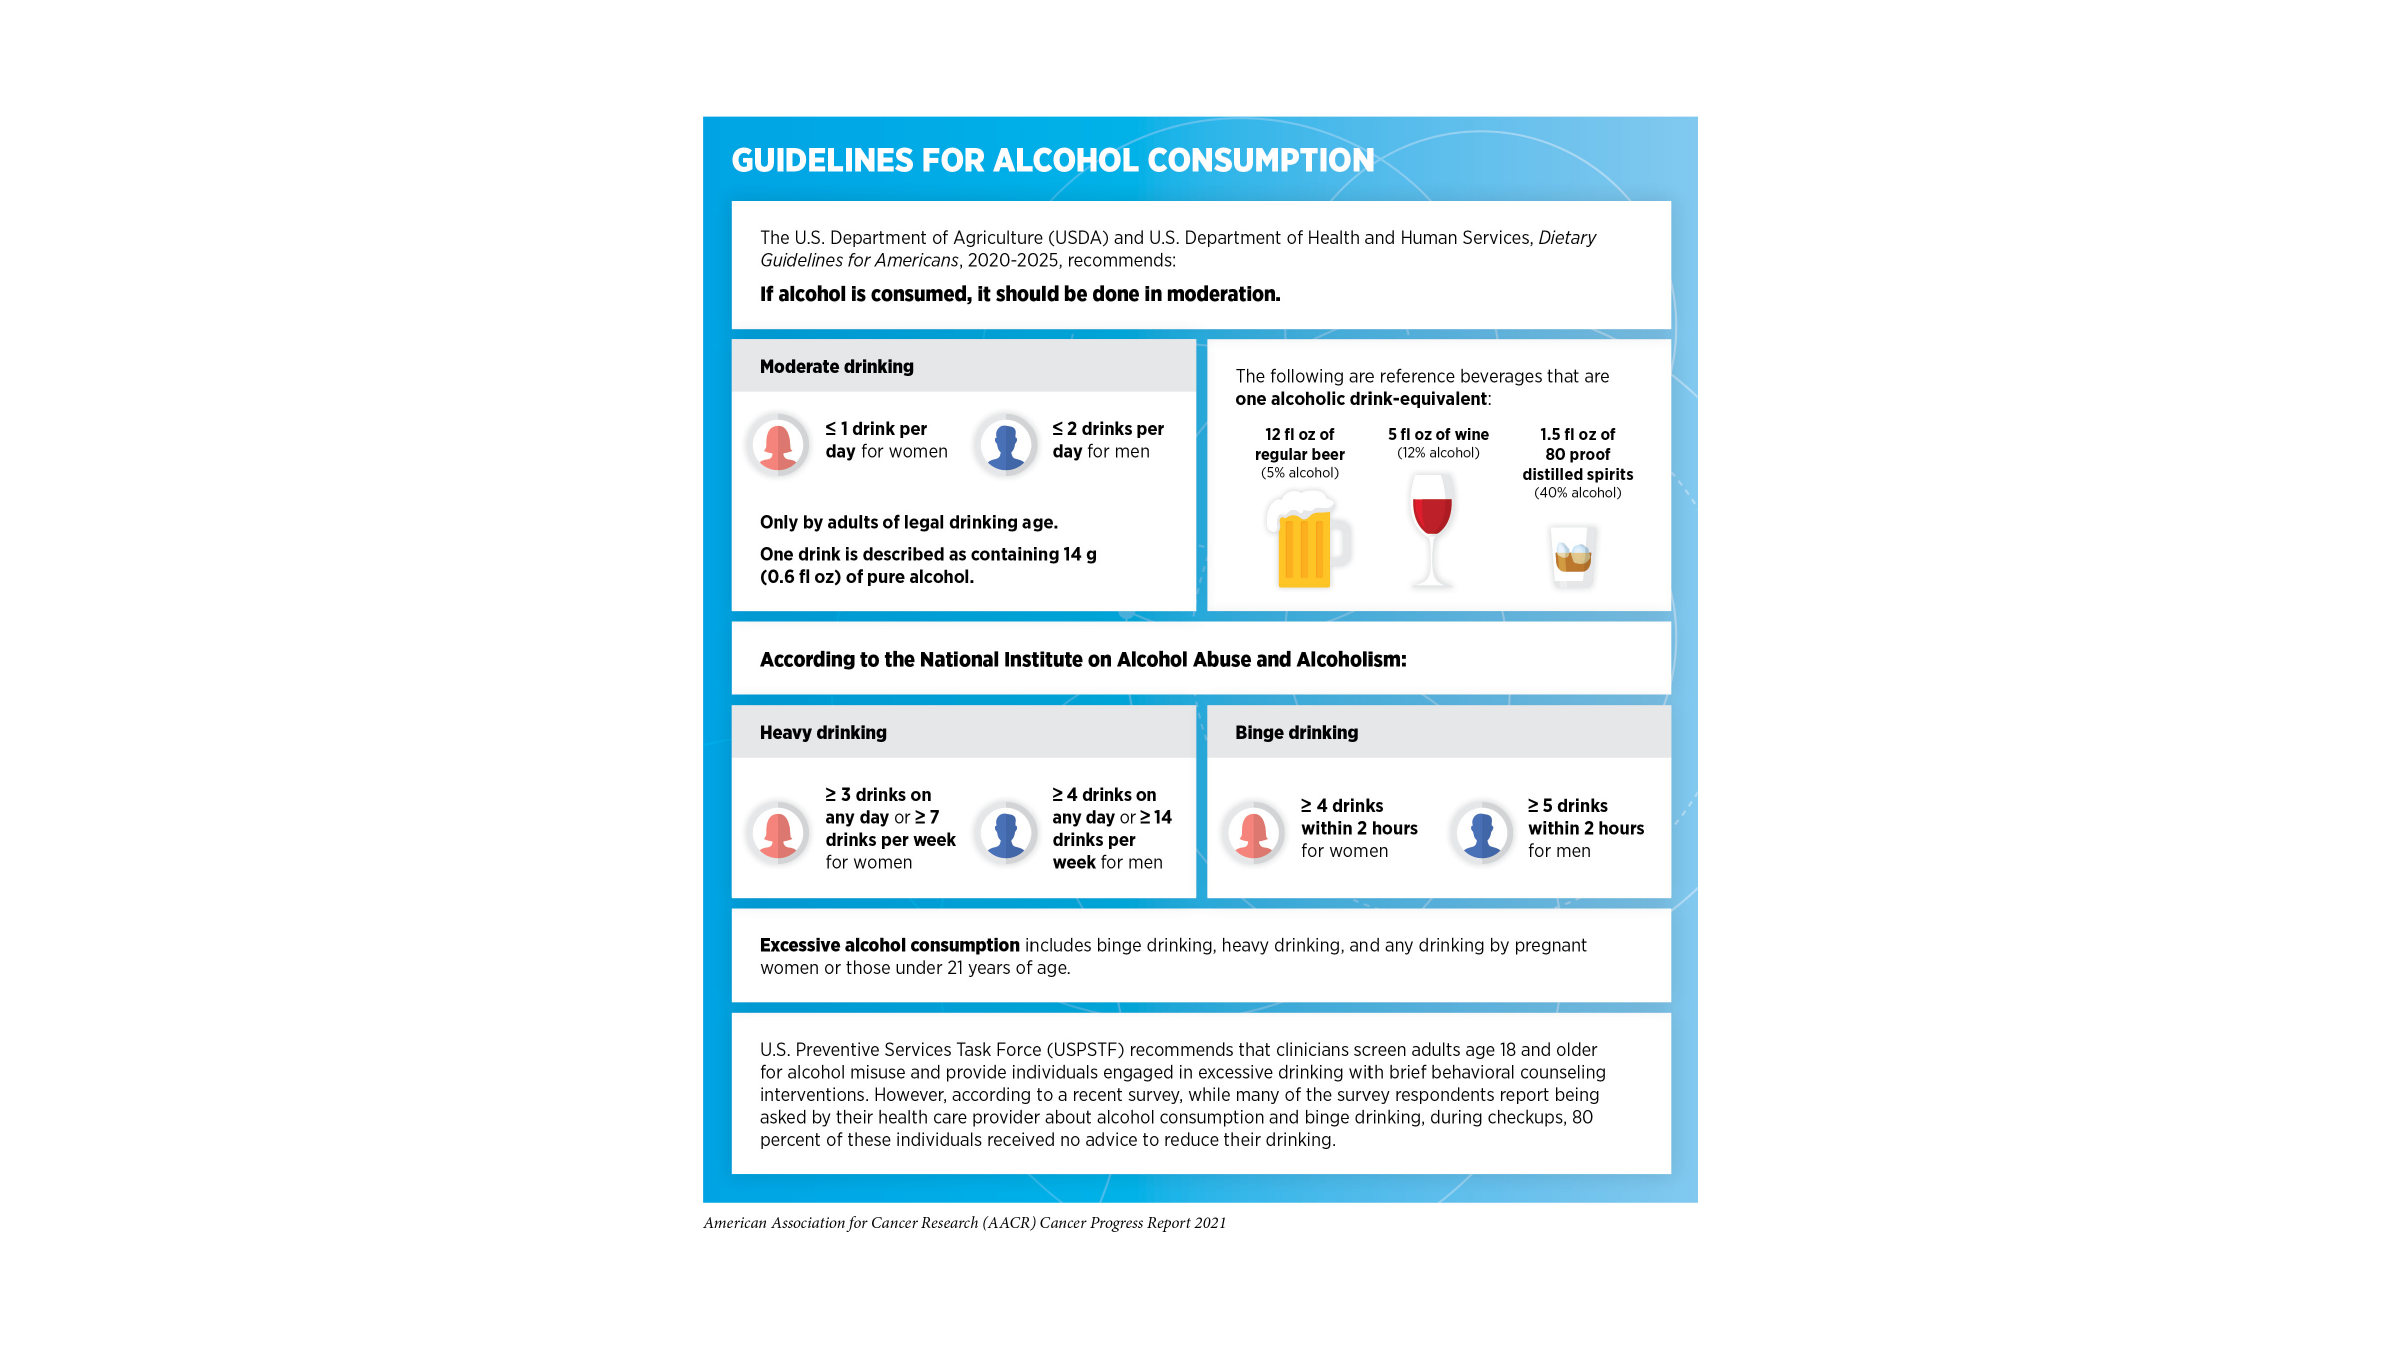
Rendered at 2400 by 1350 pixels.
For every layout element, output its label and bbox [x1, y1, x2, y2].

picture [693, 109, 1707, 1241]
